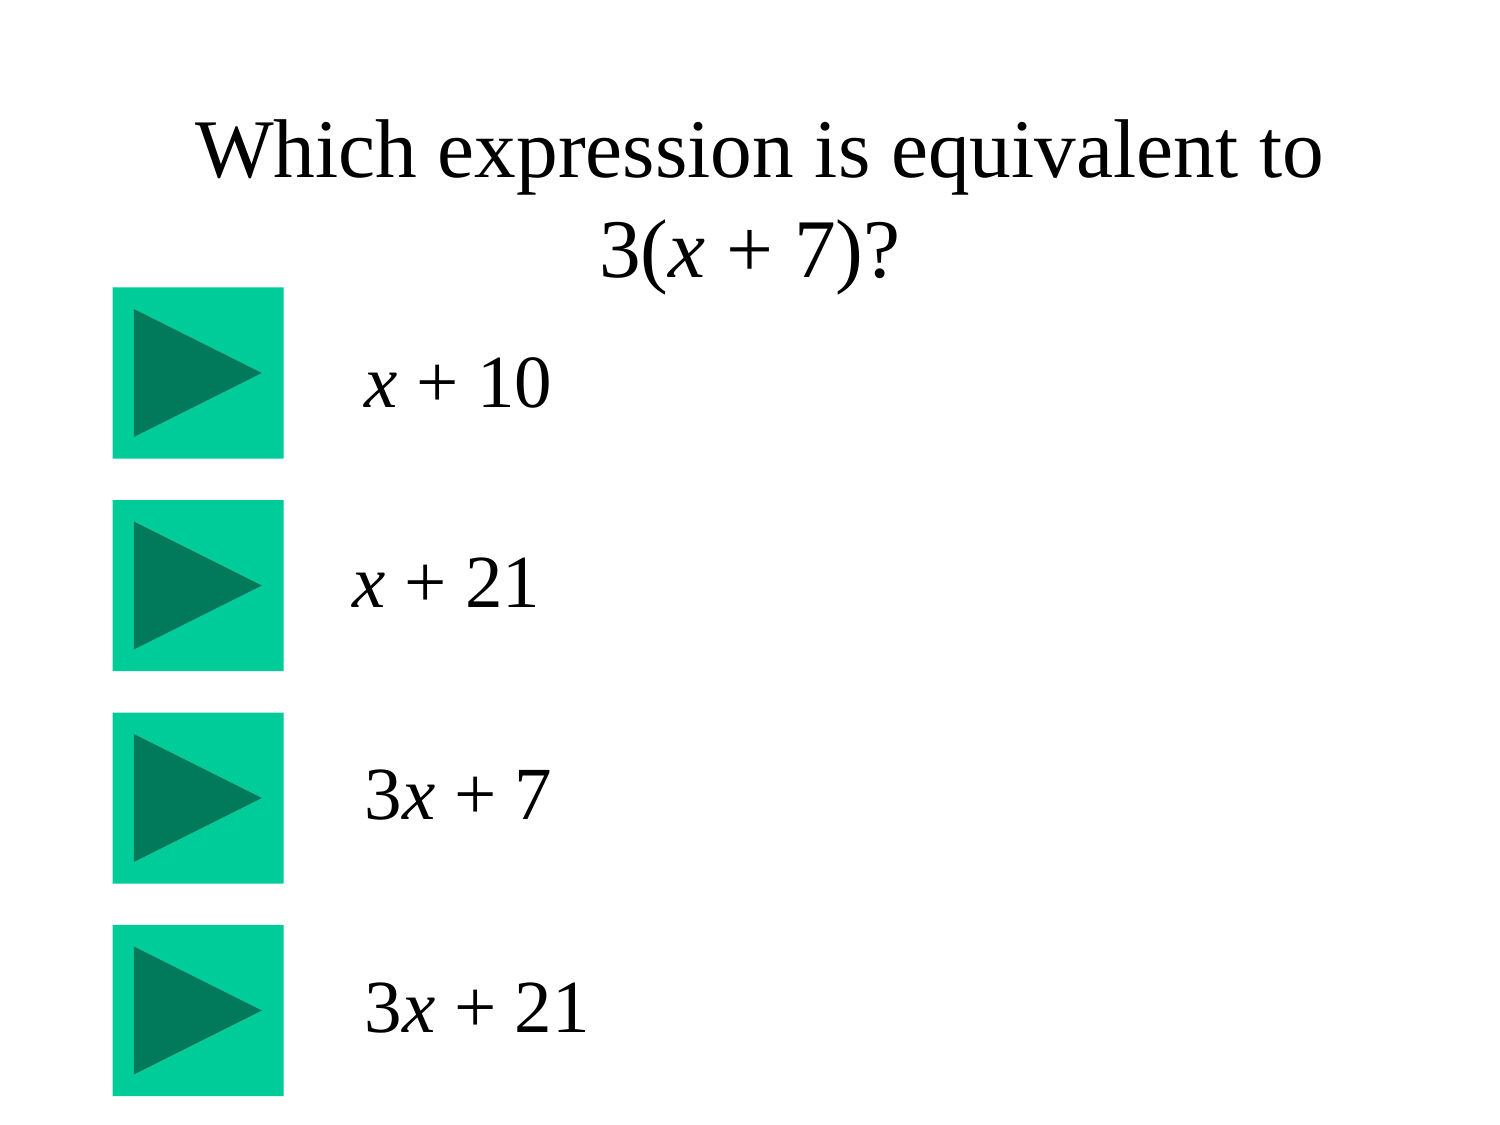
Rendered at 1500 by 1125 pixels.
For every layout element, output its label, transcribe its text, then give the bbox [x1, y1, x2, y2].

text_box x + 21 [337, 524, 950, 630]
text_box [112, 712, 284, 884]
text_box 3x + 7 [349, 737, 963, 843]
text_box [112, 924, 284, 1097]
text_box 3x + 21 [349, 949, 963, 1055]
text_box [112, 287, 284, 459]
text_box [112, 500, 284, 672]
text_box x + 10 [349, 324, 963, 430]
title Which expression is equivalent to 3(x + 7)? [112, 99, 1388, 288]
